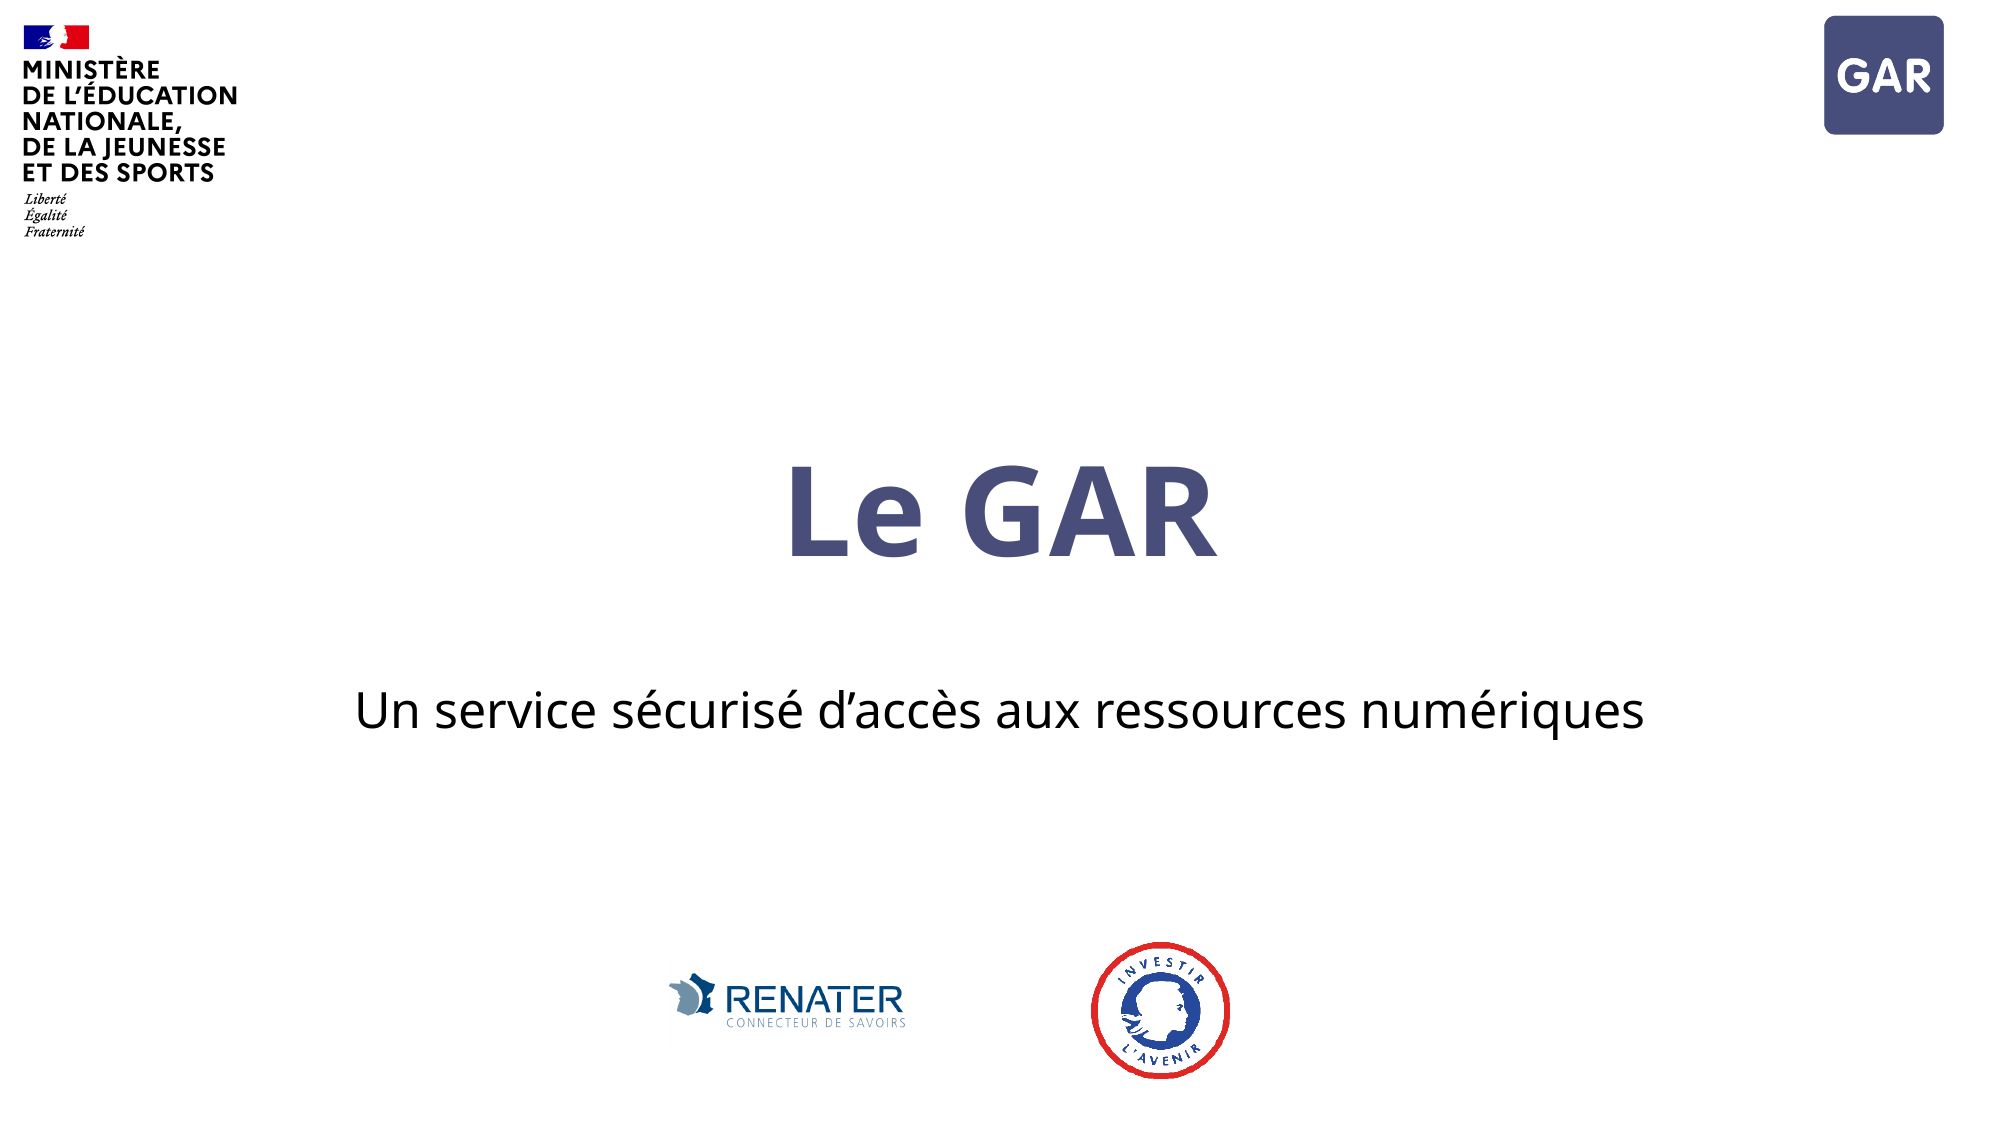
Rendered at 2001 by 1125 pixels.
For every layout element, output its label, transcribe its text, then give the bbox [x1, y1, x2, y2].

subtitle Un service sécurisé d’accès aux ressources numériques [249, 677, 1750, 950]
picture [0, 1, 260, 260]
title Le GAR [249, 308, 1750, 591]
picture [1824, 15, 1944, 135]
picture [668, 950, 909, 1125]
picture [1091, 950, 1230, 1079]
